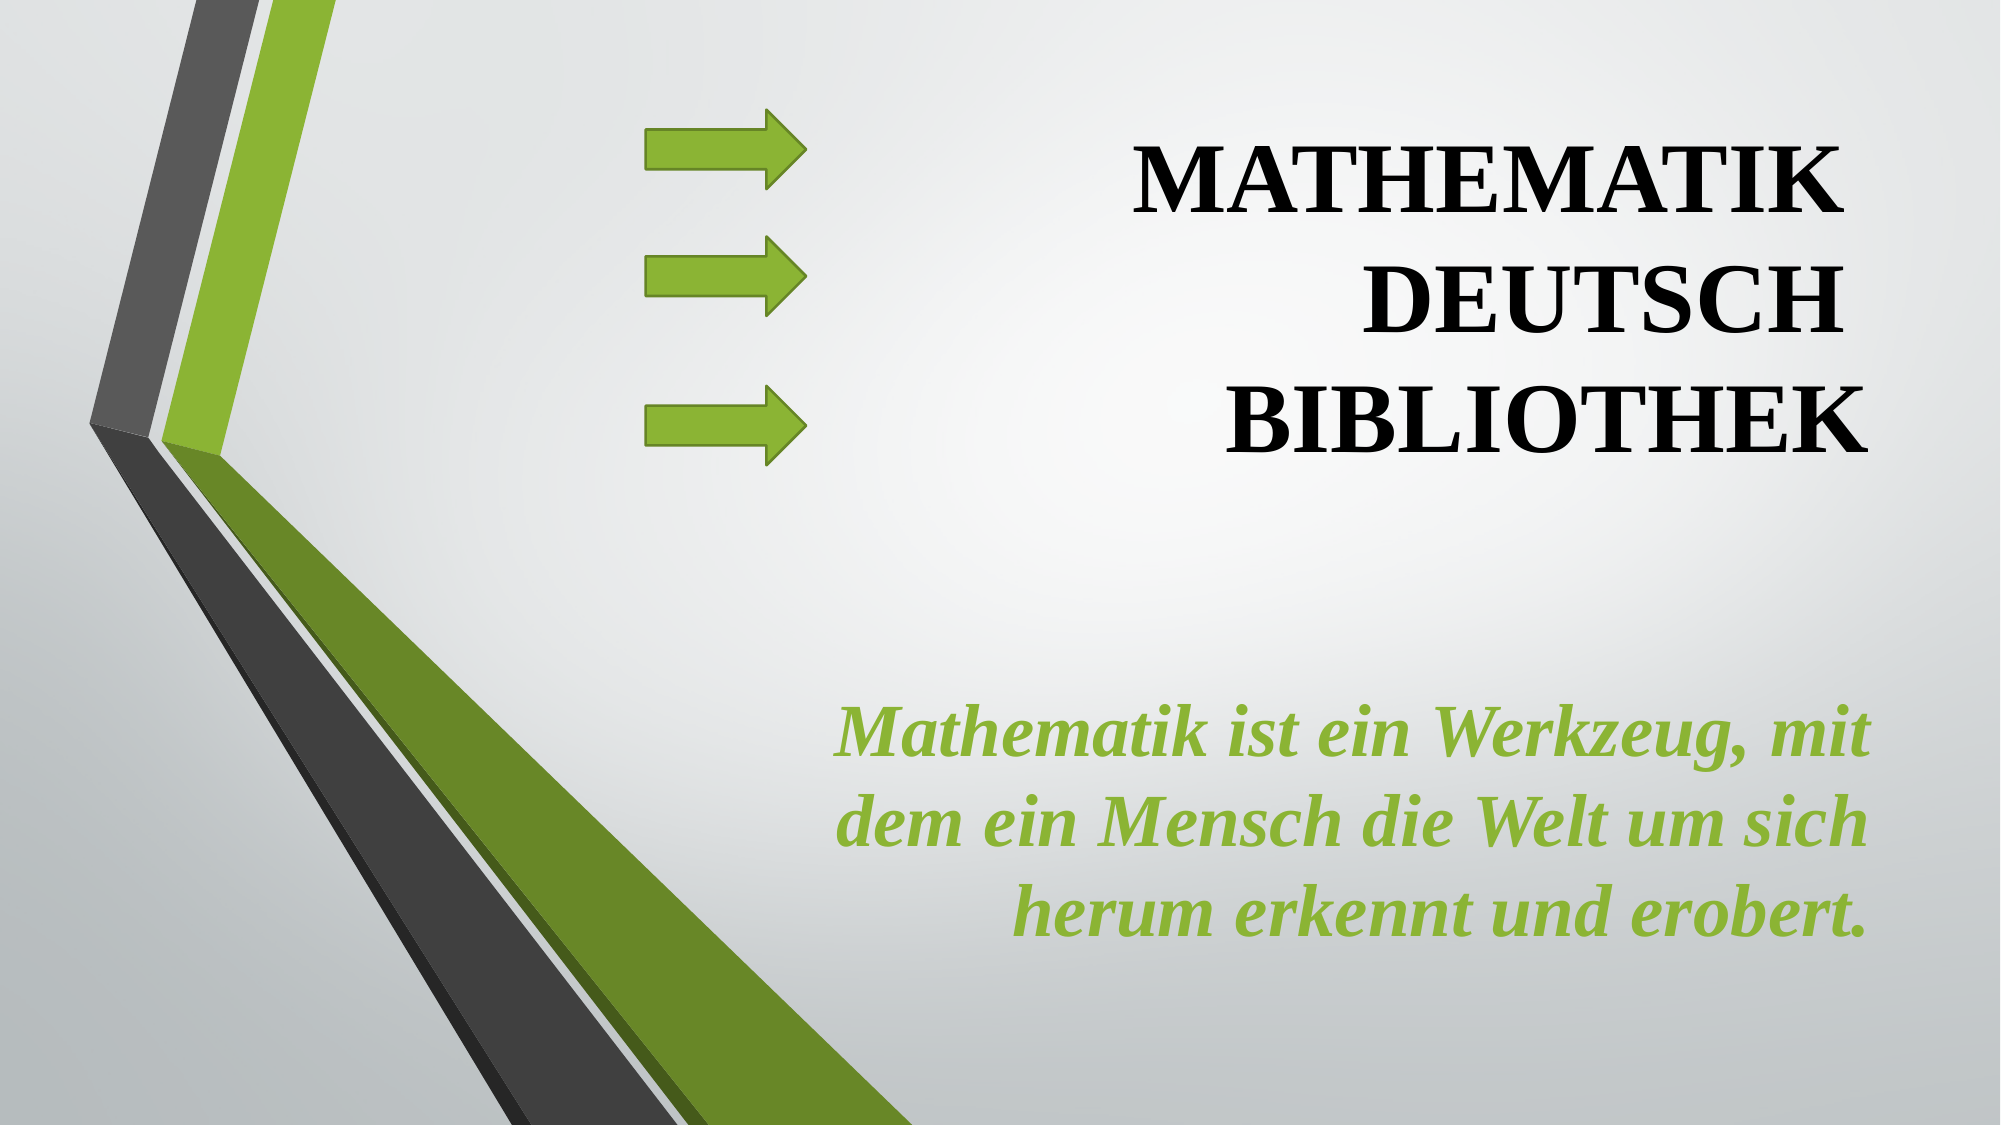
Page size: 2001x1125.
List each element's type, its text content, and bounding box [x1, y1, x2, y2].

text_box [644, 384, 808, 467]
subtitle Mathematik ist ein Werkzeug, mit dem ein Mensch die Welt um sich herum erkennt und erobert. [739, 673, 1886, 963]
text_box [644, 108, 808, 191]
text_box [644, 235, 808, 318]
title MATHEMATIK DEUTSCH BIBLIOTHEK [519, 82, 1886, 480]
